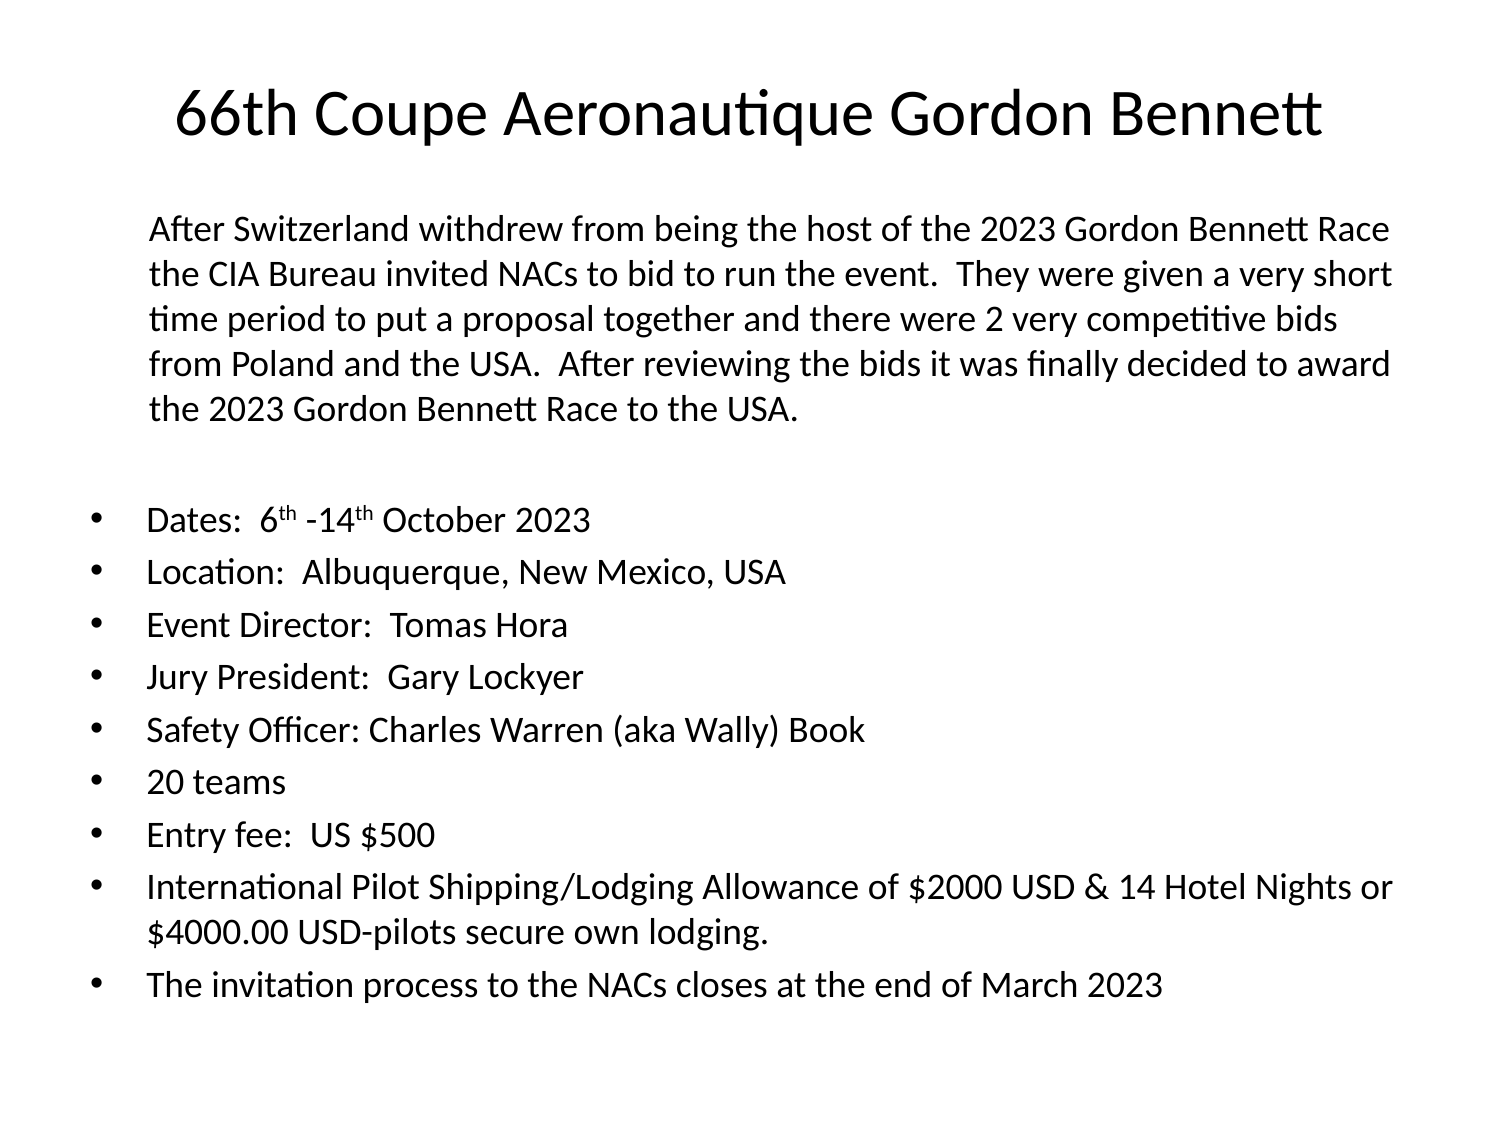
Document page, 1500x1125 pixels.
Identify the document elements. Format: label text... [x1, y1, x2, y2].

list After Switzerland withdrew from being the host of the 2023 Gordon Bennett Race the CIA Bureau invited NACs to bid to run the event. They were given a very short time period to put a proposal together and there were 2 very competitive bids from Poland and the USA. After reviewing the bids it was finally decided to award the 2023 Gordon Bennett Race to the USA. Dates: 6th -14th October 2023 Location: Albuquerque, New Mexico, USA Event Director: Tomas Hora Jury President: Gary Lockyer Safety Officer: Charles Warren (aka Wally) Book 20 teams Entry fee: US $500 International Pilot Shipping/Lodging Allowance of $2000 USD & 14 Hotel Nights or $4000.00 USD-pilots secure own lodging. The invitation process to the NACs closes at the end of March 2023 [75, 196, 1425, 1005]
title 66th Coupe Aeronautique Gordon Bennett [75, 45, 1425, 173]
